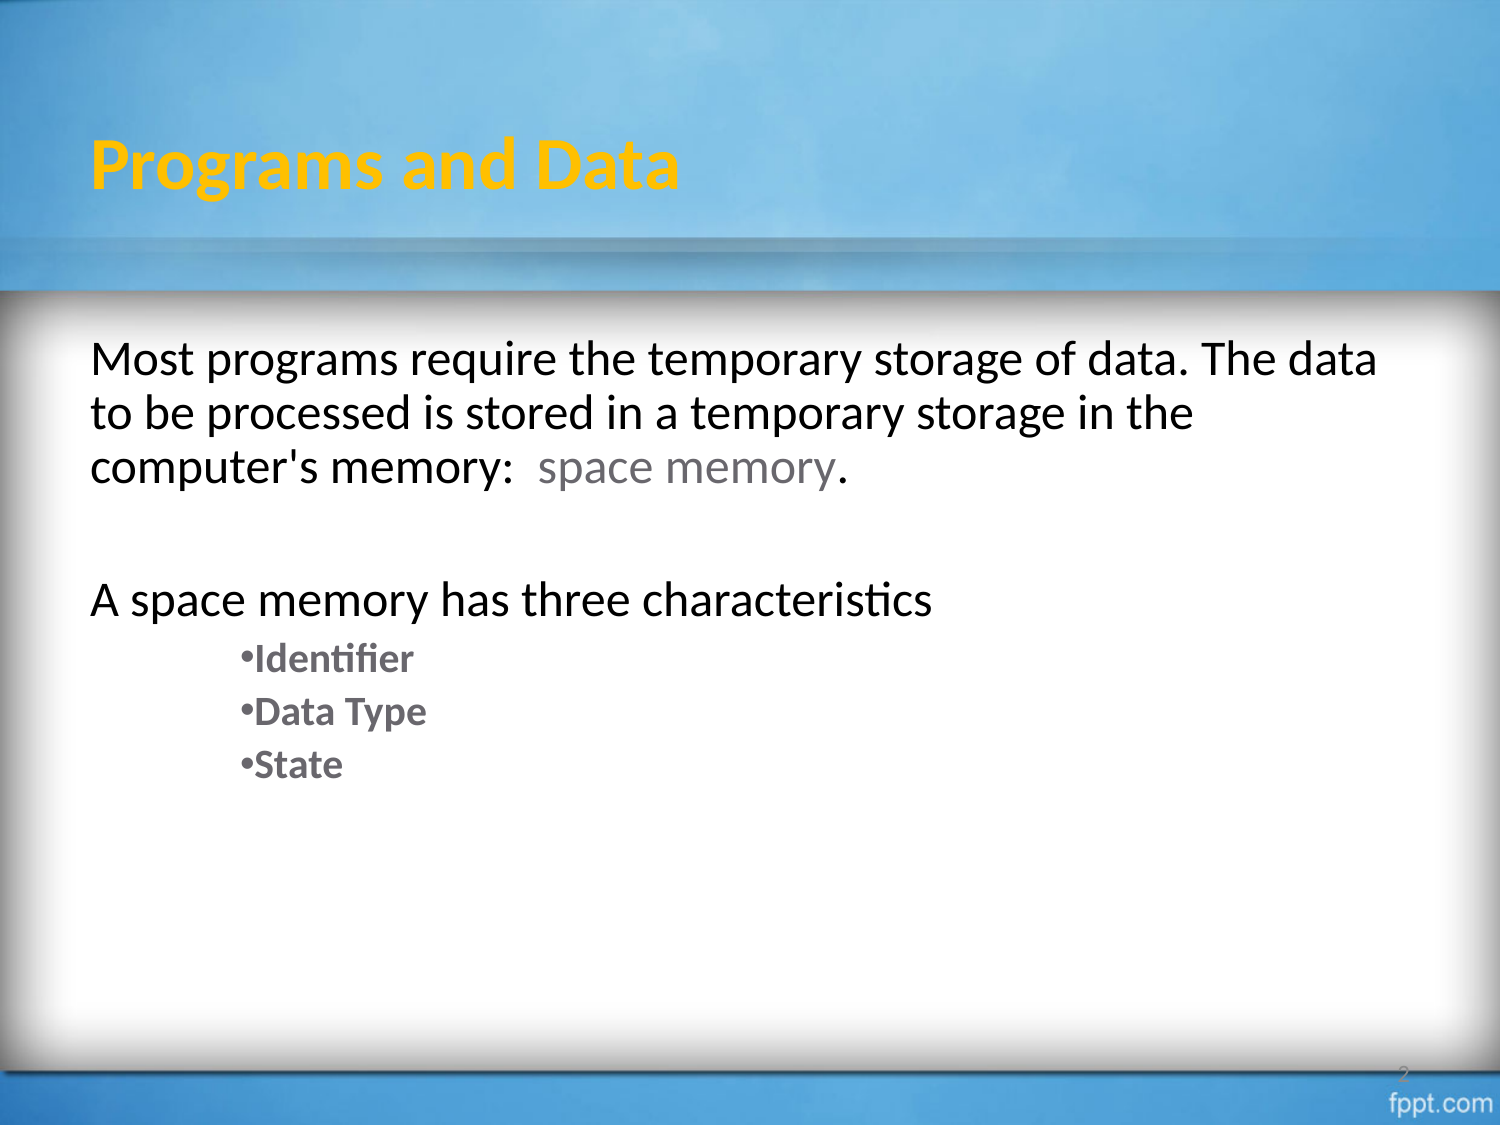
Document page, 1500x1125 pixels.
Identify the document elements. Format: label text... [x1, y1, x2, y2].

list Most programs require the temporary storage of data. The data to be processed is stored in a temporary storage in the computer's memory: space memory. A space memory has three characteristics Identifier Data Type State [75, 324, 1400, 1005]
picture [0, 0, 1500, 1125]
title Programs and Data [75, 44, 825, 213]
slide_number 2 [1074, 1042, 1425, 1103]
